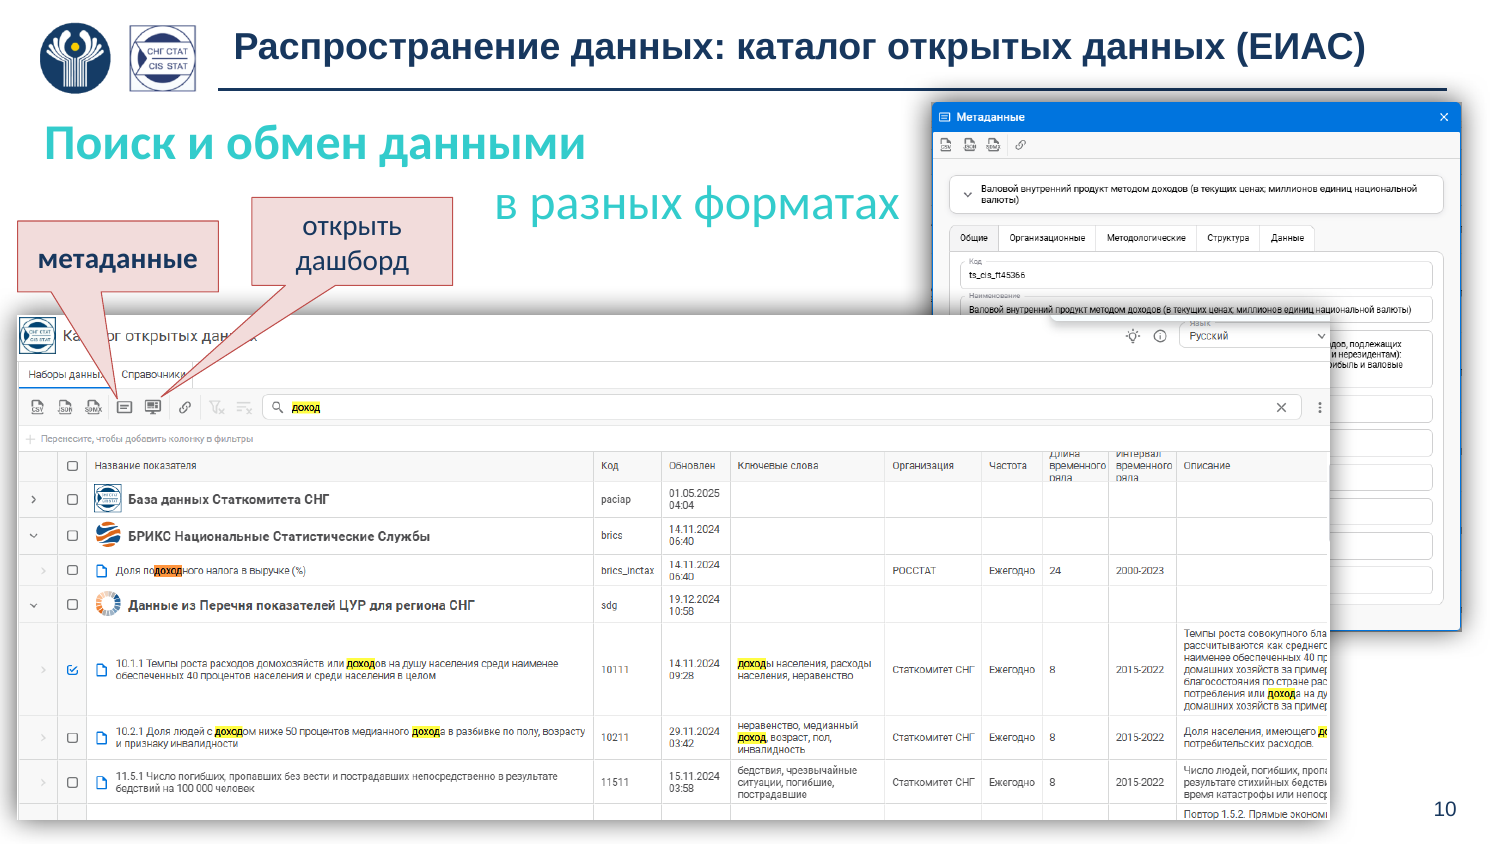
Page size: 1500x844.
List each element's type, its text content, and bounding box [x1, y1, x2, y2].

picture [17, 102, 1463, 820]
text_box метаданные [15, 218, 221, 313]
title Распространение данных: каталог открытых данных (ЕИАС) [218, 0, 1447, 90]
text_box Поиск и обмен данными в разных форматах [29, 102, 928, 237]
text_box открыть дашборд [249, 195, 455, 313]
picture [0, 0, 296, 190]
